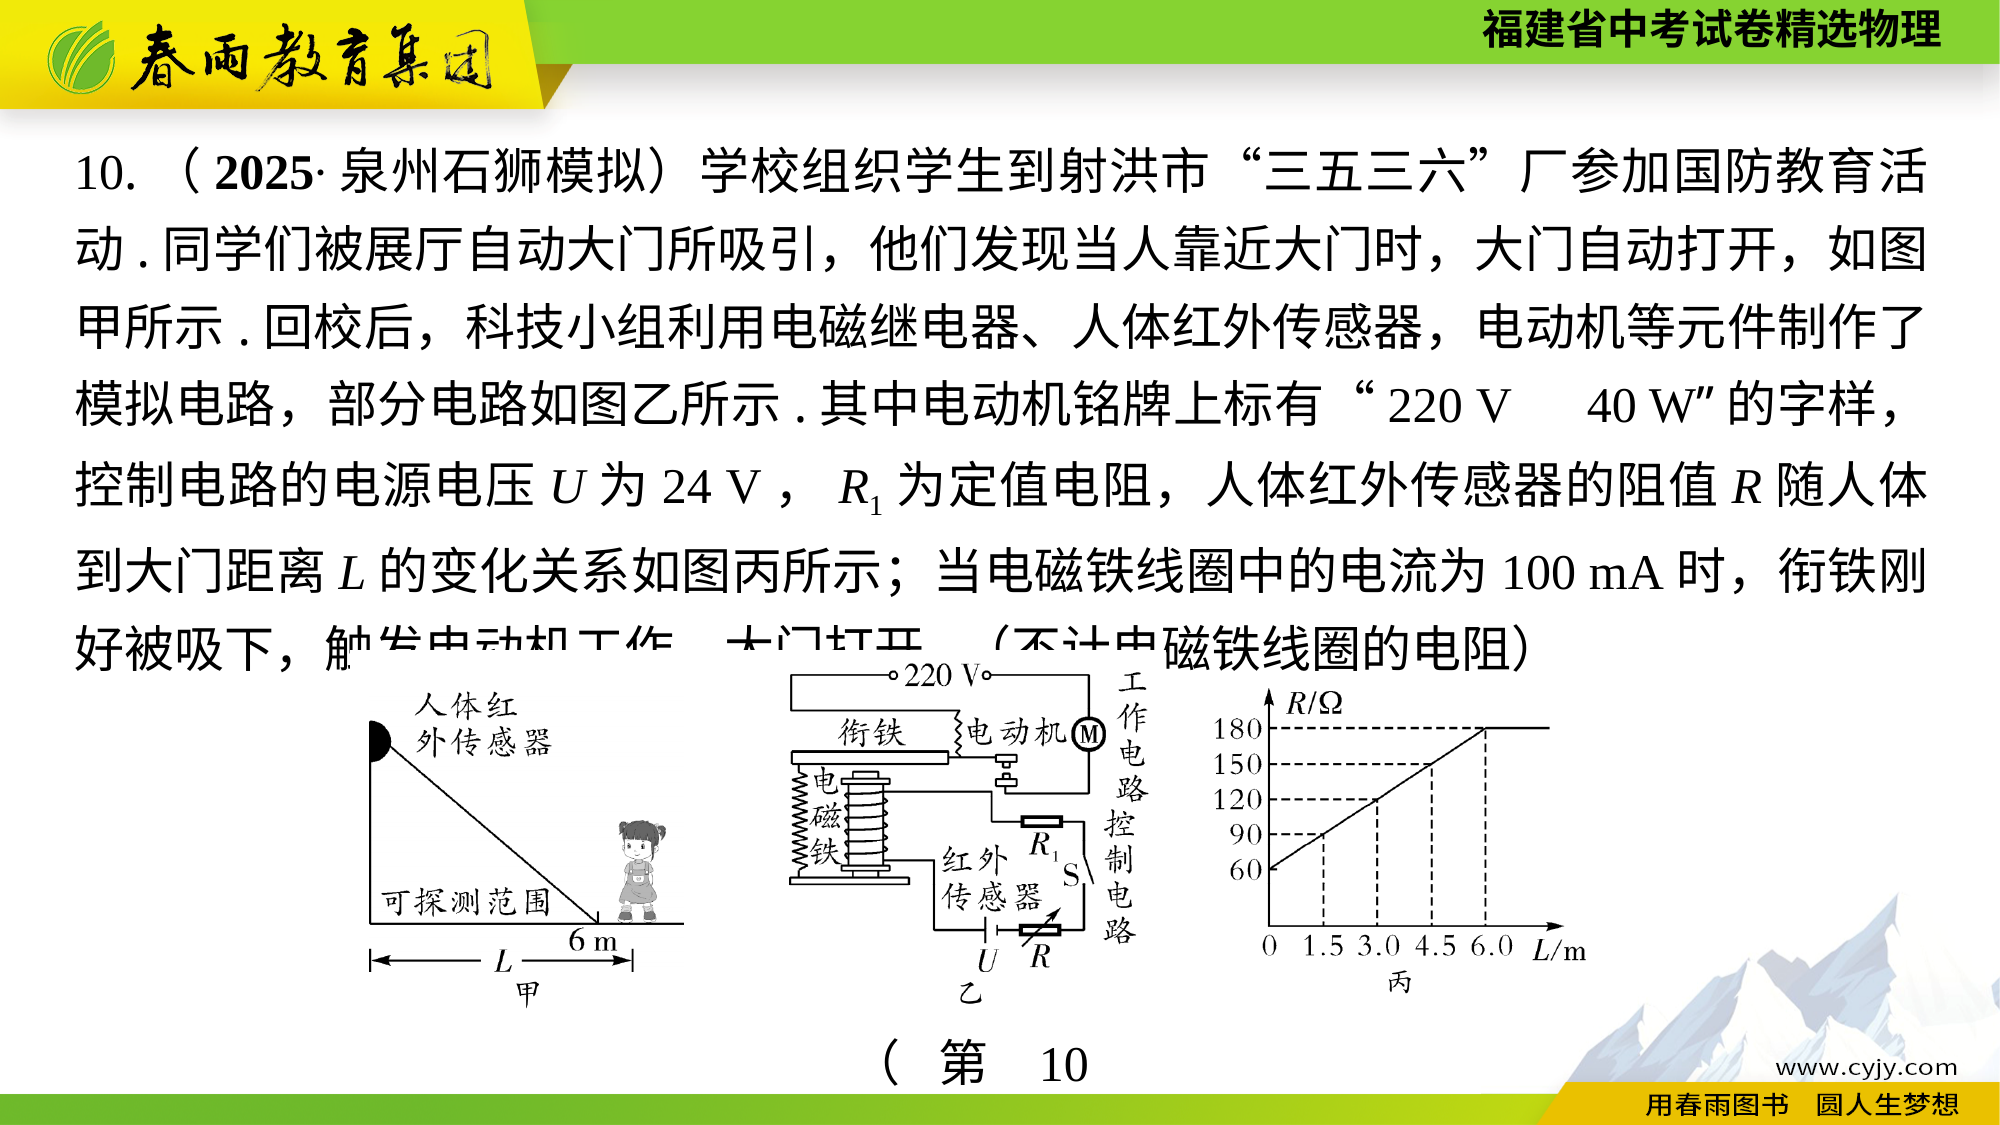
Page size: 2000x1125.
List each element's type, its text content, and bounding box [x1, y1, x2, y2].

text_box （第10题） [835, 1032, 1116, 1099]
list 10.（2025∙泉州石狮模拟）学校组织学生到射洪市“三五三六”厂参加国防教育活动.同学们被展厅自动大门所吸引，他们发现当人靠近大门时，大门自动打开，如图甲所示.回校后，科技小组利用电磁继电器、人体红外传感器，电动机等元件制作了模拟电路，部分电路如图乙所示.其中电动机铭牌上标有“220 V 40 W”的字样，控制电路的电源电压U为24 V，R1为定值电阻，人体红外传感器的阻值R随人体到大门距离L的变化关系如图丙所示；当电磁铁线圈中的电流为100 mA时，衔铁刚好被吸下，触发电动机工作，大门打开.（不计电磁铁线圈的电阻） [59, 113, 1944, 672]
picture [0, 0, 2000, 1125]
